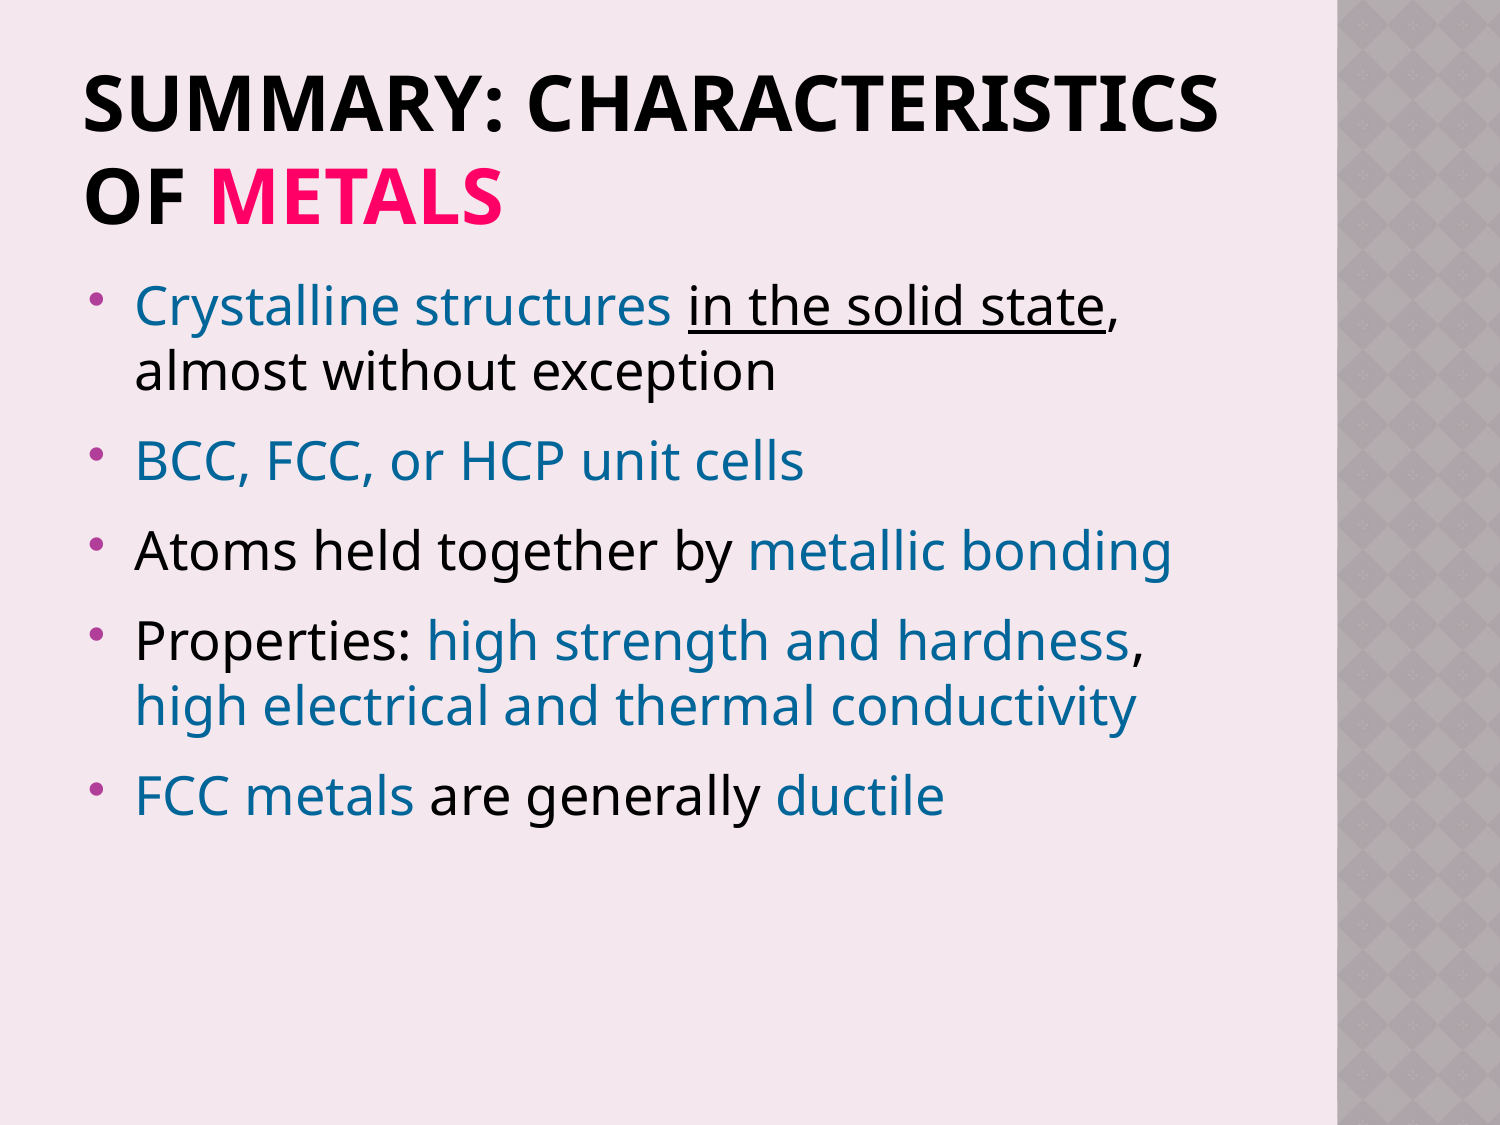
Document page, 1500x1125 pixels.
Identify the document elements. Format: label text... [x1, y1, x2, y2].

list Crystalline structures in the solid state, almost without exception BCC, FCC, or HCP unit cells Atoms held together by metallic bonding Properties: high strength and hardness, high electrical and thermal conductivity FCC metals are generally ductile [75, 264, 1263, 1059]
title Summary: Characteristics of Metals [75, 52, 1263, 240]
